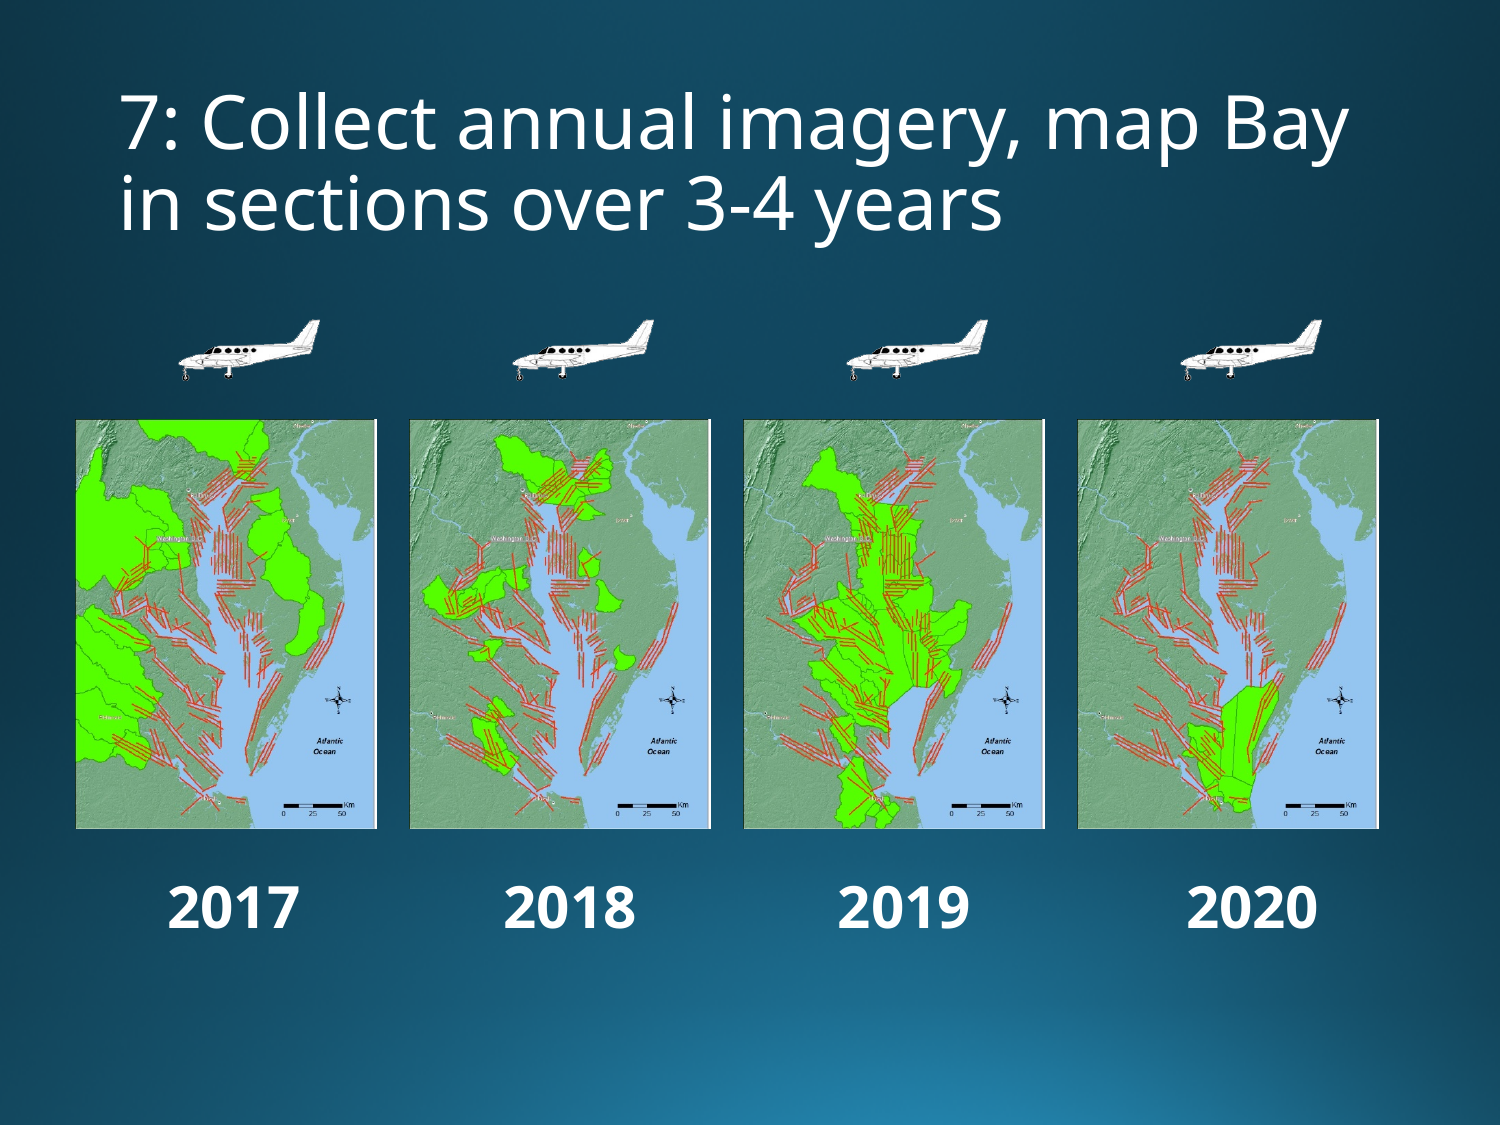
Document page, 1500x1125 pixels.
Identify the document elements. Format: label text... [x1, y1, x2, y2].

title 7: Collect annual imagery, map Bay in sections over 3-4 years [103, 56, 1397, 275]
text_box 2017 [152, 862, 316, 948]
text_box 2020 [1171, 862, 1334, 948]
text_box 2019 [822, 862, 986, 948]
text_box 2018 [488, 862, 652, 948]
picture [0, 0, 1500, 1125]
